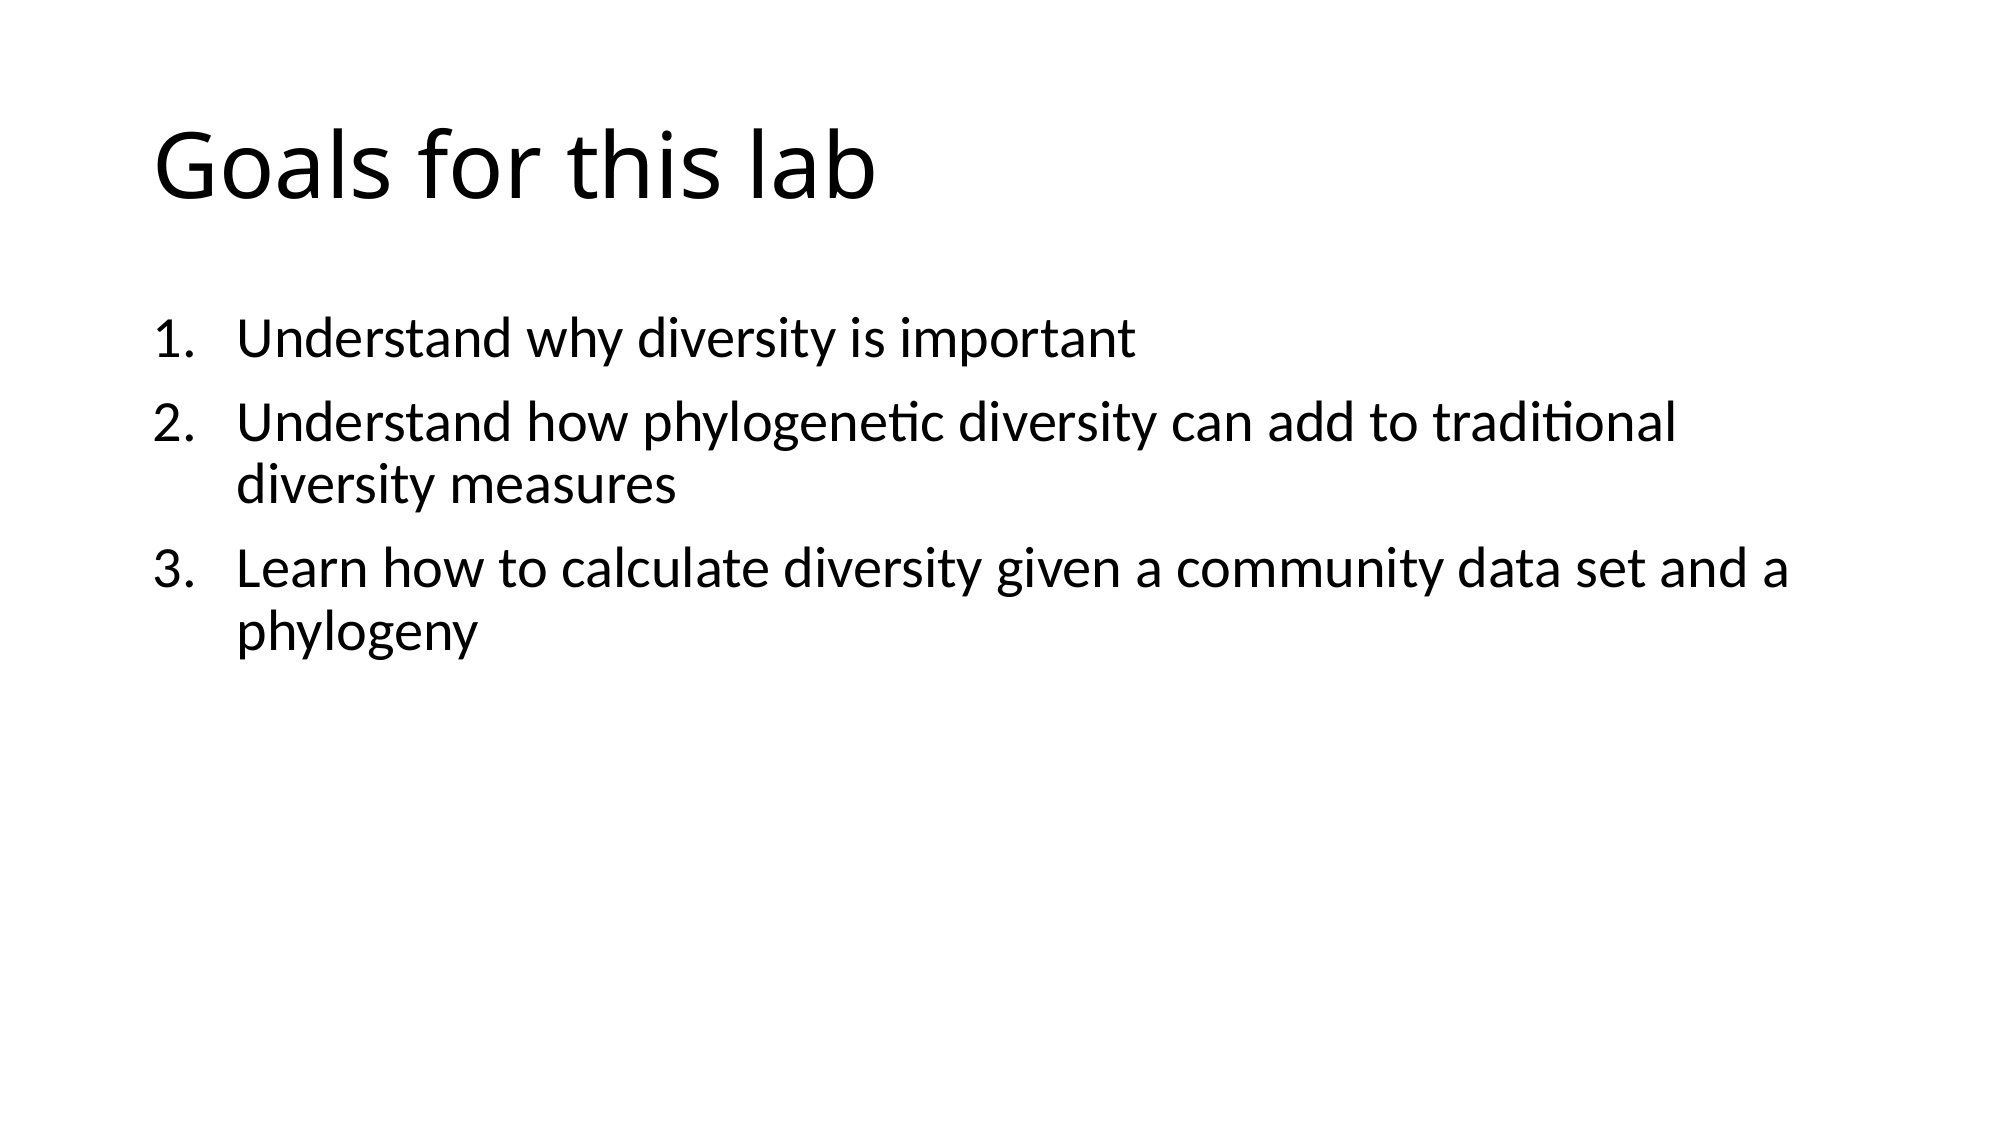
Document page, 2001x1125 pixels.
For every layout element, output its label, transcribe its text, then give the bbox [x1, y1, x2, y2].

title Goals for this lab [137, 59, 1863, 278]
list Understand why diversity is important Understand how phylogenetic diversity can add to traditional diversity measures Learn how to calculate diversity given a community data set and a phylogeny [137, 299, 1863, 1014]
